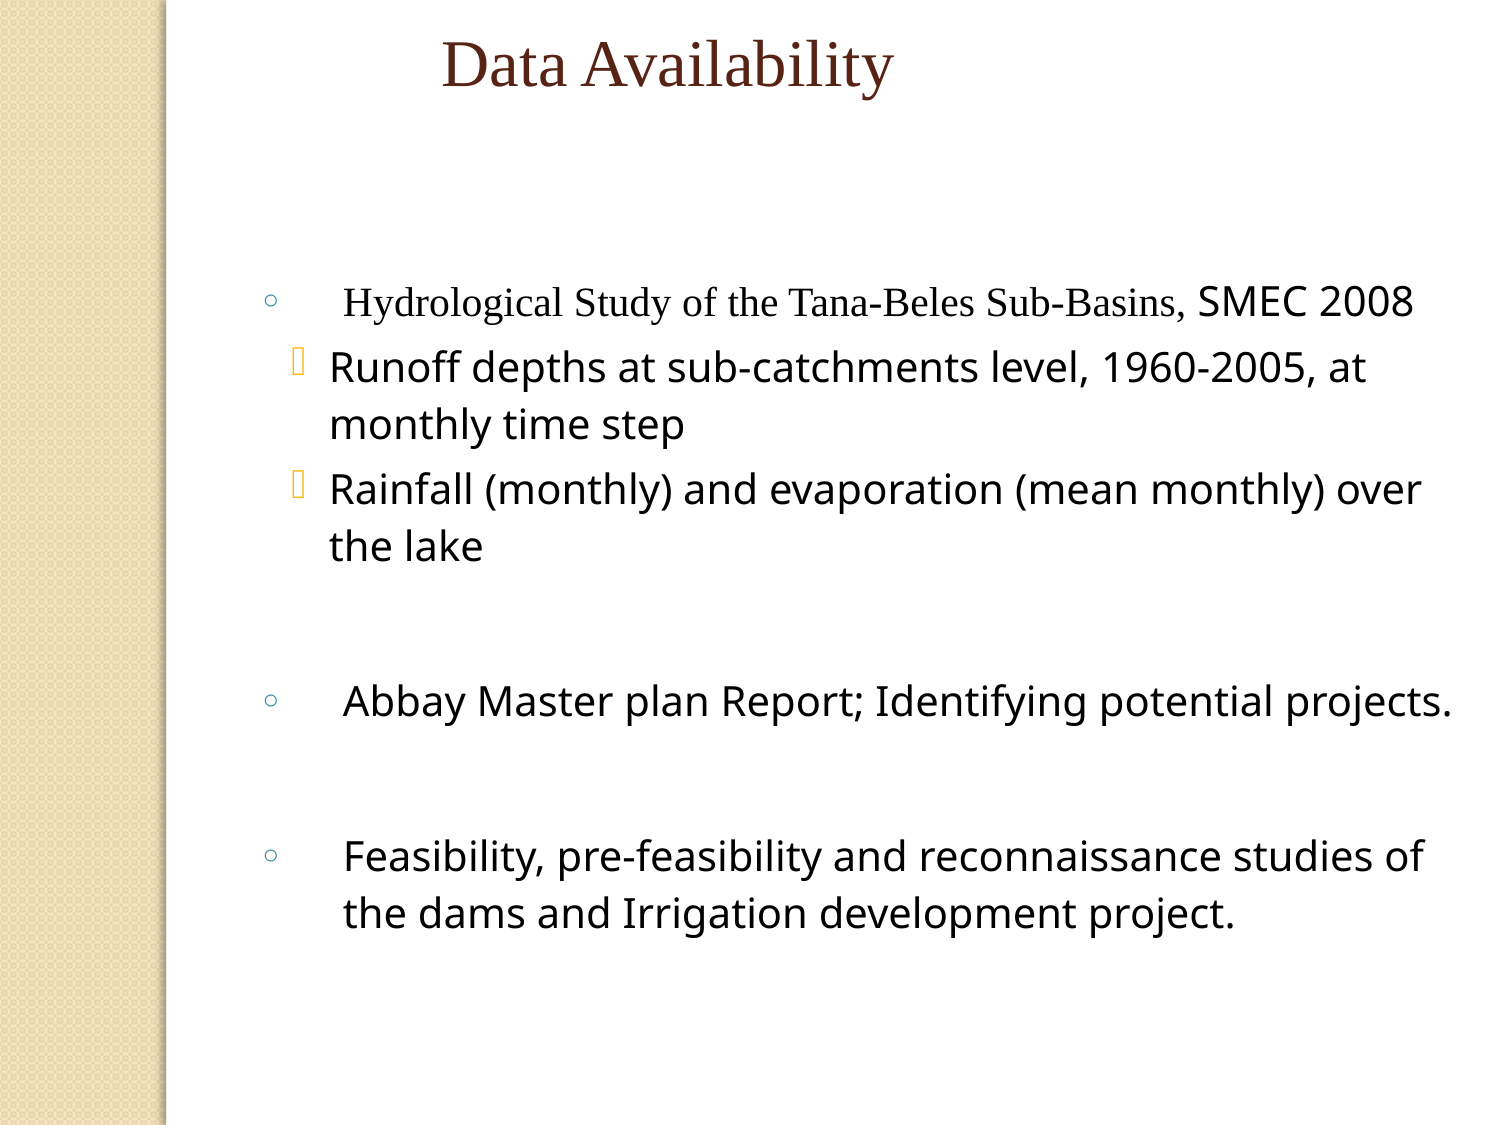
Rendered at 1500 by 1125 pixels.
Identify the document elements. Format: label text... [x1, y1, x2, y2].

title Data Availability [0, 0, 1338, 128]
list Hydrological Study of the Tana-Beles Sub-Basins, SMEC 2008 Runoff depths at sub-catchments level, 1960-2005, at monthly time step Rainfall (monthly) and evaporation (mean monthly) over the lake Abbay Master plan Report; Identifying potential projects. Feasibility, pre-feasibility and reconnaissance studies of the dams and Irrigation development project. [168, 131, 1500, 1038]
